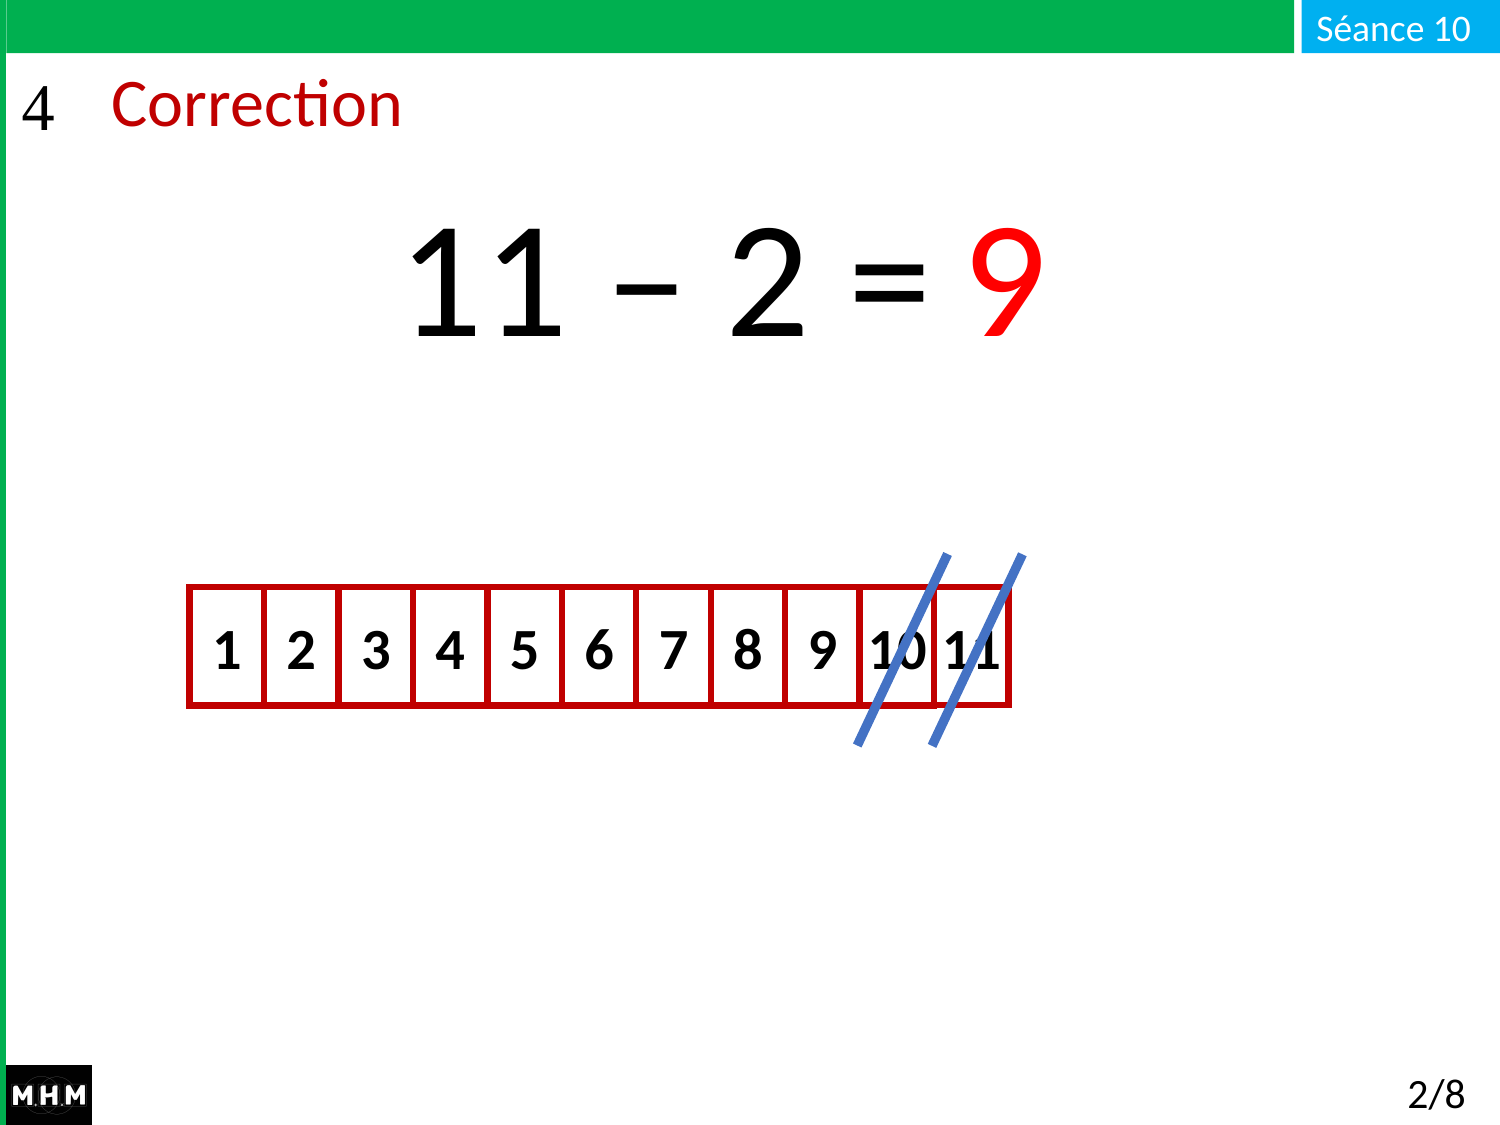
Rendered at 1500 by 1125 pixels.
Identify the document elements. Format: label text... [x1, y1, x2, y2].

text_box 11 – 2 = … [384, 162, 947, 377]
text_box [189, 586, 857, 706]
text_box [857, 553, 948, 746]
picture [6, 1065, 92, 1125]
list 2/8 [1373, 1064, 1500, 1125]
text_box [948, 554, 1023, 746]
title Correction [96, 60, 1391, 150]
text_box 9 [947, 162, 1161, 377]
